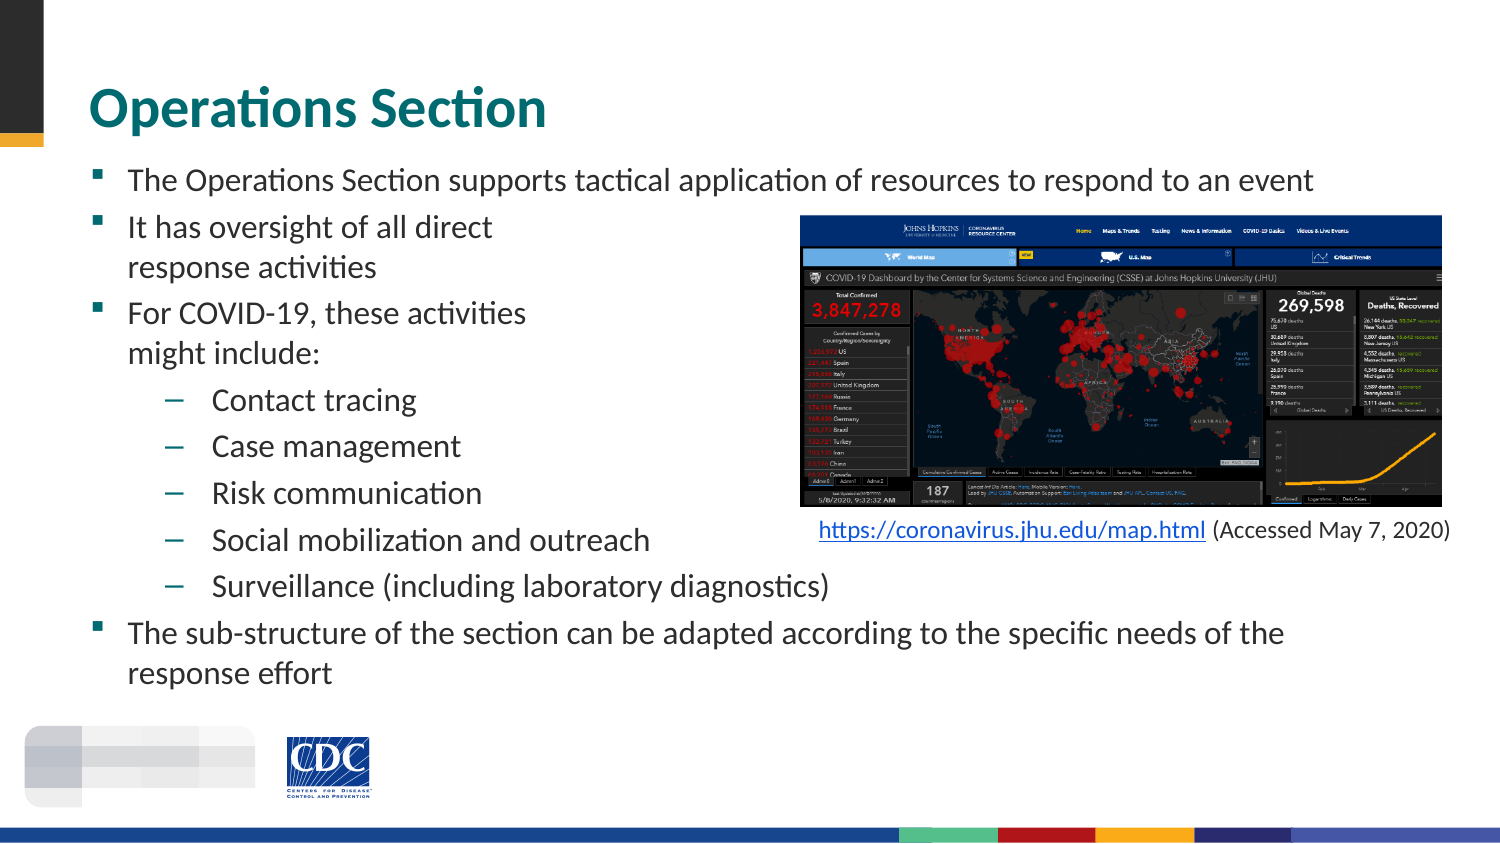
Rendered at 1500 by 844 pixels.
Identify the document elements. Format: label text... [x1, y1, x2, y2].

picture [800, 214, 1442, 507]
list The Operations Section supports tactical application of resources to respond to an event It has oversight of all direct response activities For COVID-19, these activities might include: Contact tracing Case management Risk communication Social mobilization and outreach Surveillance (including laboratory diagnostics) The sub-structure of the section can be adapted according to the specific needs of the response effort [75, 150, 1414, 699]
text_box https://coronavirus.jhu.edu/map.html (Accessed May 7, 2020) [803, 506, 1467, 552]
title Operations Section [75, 33, 1425, 147]
picture [287, 737, 372, 798]
